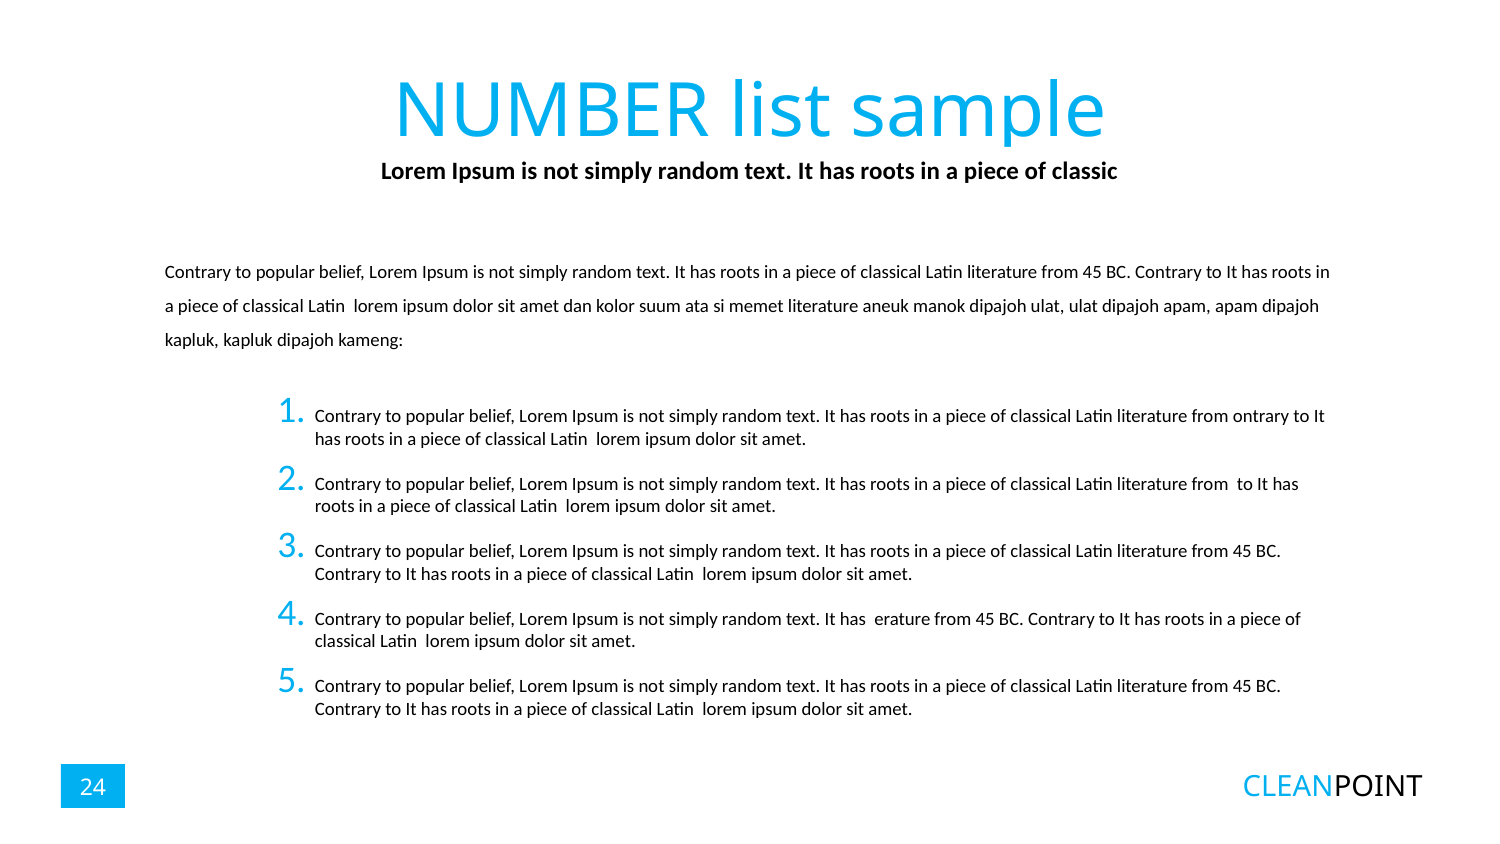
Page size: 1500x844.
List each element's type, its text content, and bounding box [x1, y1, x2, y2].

text_box 24 [59, 762, 127, 810]
text_box Contrary to popular belief, Lorem Ipsum is not simply random text. It has roots in a piece of classical Latin literature from ontrary to It has roots in a piece of classical Latin lorem ipsum dolor sit amet. Contrary to popular belief, Lorem Ipsum is not simply random text. It has roots in a piece of classical Latin literature from to It has roots in a piece of classical Latin lorem ipsum dolor sit amet. Contrary to popular belief, Lorem Ipsum is not simply random text. It has roots in a piece of classical Latin literature from 45 BC. Contrary to It has roots in a piece of classical Latin lorem ipsum dolor sit amet. Contrary to popular belief, Lorem Ipsum is not simply random text. It has erature from 45 BC. Contrary to It has roots in a piece of classical Latin lorem ipsum dolor sit amet. Contrary to popular belief, Lorem Ipsum is not simply random text. It has roots in a piece of classical Latin literature from 45 BC. Contrary to It has roots in a piece of classical Latin lorem ipsum dolor sit amet. [262, 396, 1350, 750]
text_box Contrary to popular belief, Lorem Ipsum is not simply random text. It has roots in a piece of classical Latin literature from 45 BC. Contrary to It has roots in a piece of classical Latin lorem ipsum dolor sit amet dan kolor suum ata si memet literature aneuk manok dipajoh ulat, ulat dipajoh apam, apam dipajoh kapluk, kapluk dipajoh kameng: [149, 241, 1350, 357]
title NUMBER list sample [300, 96, 1200, 160]
text_box CLEANPOINT [149, 746, 1438, 810]
text_box Lorem Ipsum is not simply random text. It has roots in a piece of classic [337, 146, 1163, 192]
